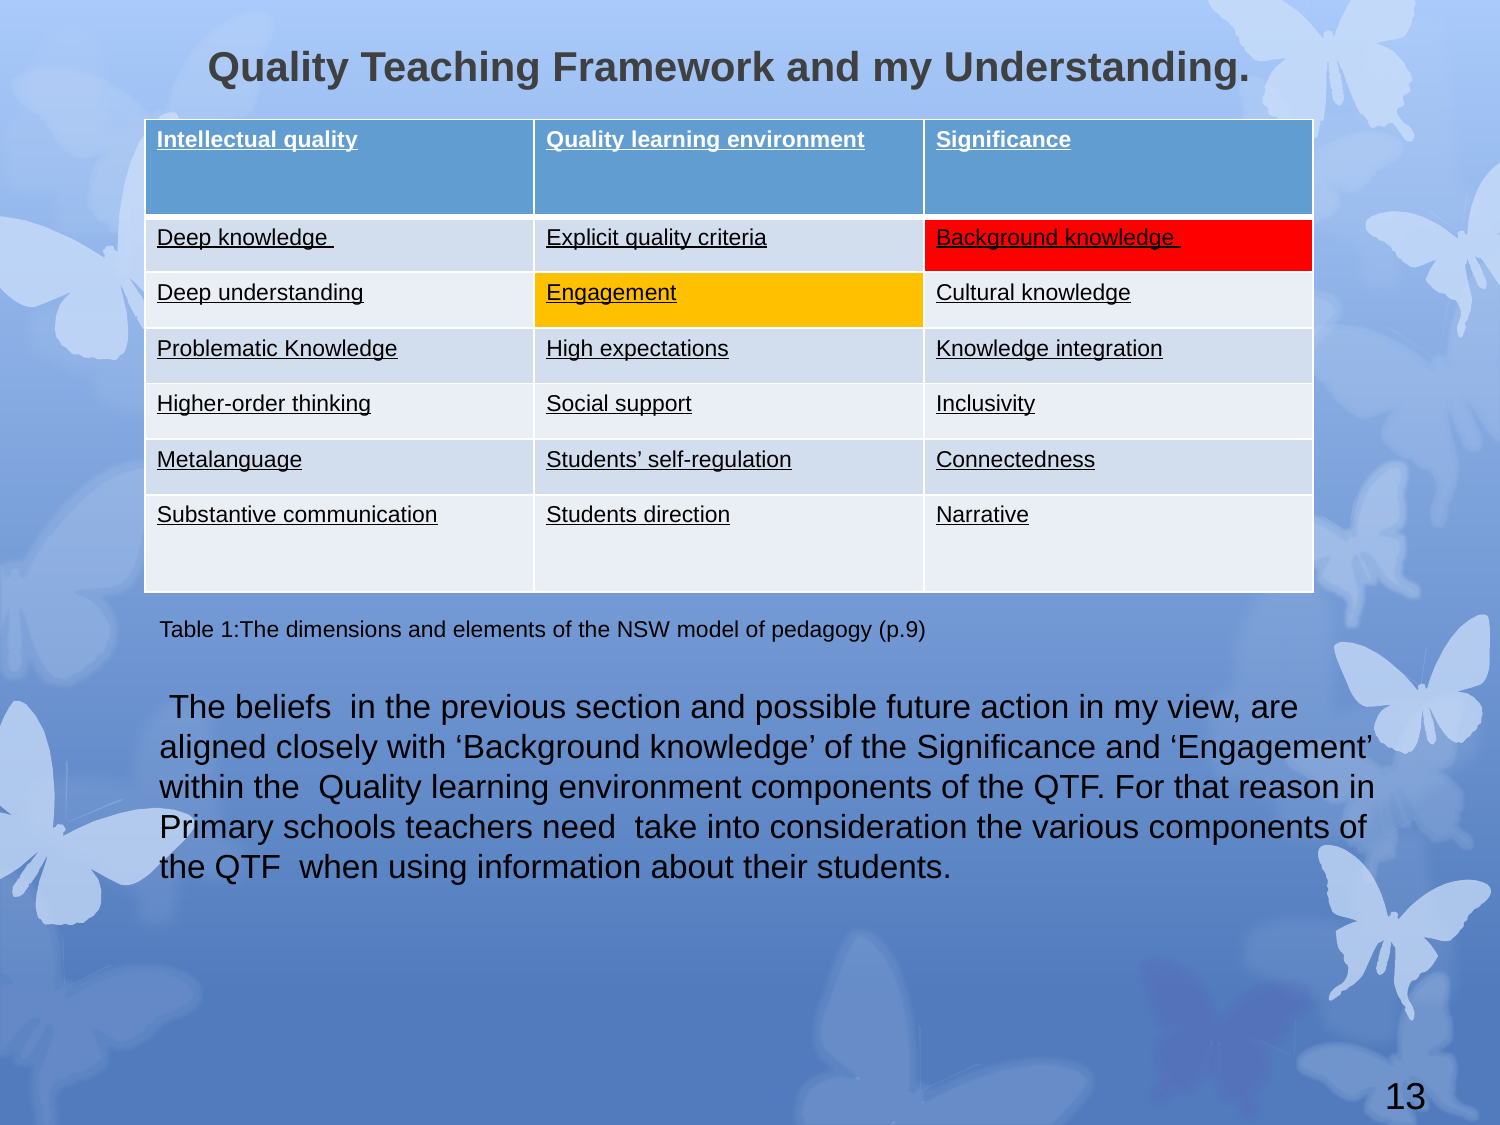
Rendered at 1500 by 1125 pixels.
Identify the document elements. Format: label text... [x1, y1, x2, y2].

table_cell Connectedness [925, 440, 1312, 494]
table_cell High expectations [535, 329, 923, 383]
table_cell Deep understanding [146, 273, 533, 327]
text_box The beliefs in the previous section and possible future action in my view, are aligned closely with ‘Background knowledge’ of the Significance and ‘Engagement’ within the Quality learning environment components of the QTF. For that reason in Primary schools teachers need take into consideration the various components of the QTF when using information about their students. [144, 678, 1430, 893]
table_cell Deep knowledge [146, 220, 533, 271]
text_box 13 [1370, 1064, 1459, 1125]
table_cell Substantive communication [146, 496, 533, 591]
table_cell Students’ self-regulation [535, 440, 923, 494]
table_cell Engagement [535, 273, 923, 327]
table_cell Explicit quality criteria [535, 220, 923, 271]
table_cell Students direction [535, 496, 923, 591]
text_box Table 1:The dimensions and elements of the NSW model of pedagogy (p.9) [144, 606, 1326, 649]
table_cell Inclusivity [925, 384, 1312, 438]
table_cell Narrative [925, 496, 1312, 591]
table_header Quality learning environment [535, 120, 923, 214]
table_header Significance [925, 120, 1312, 214]
table_cell Metalanguage [146, 440, 533, 494]
table_cell Social support [535, 384, 923, 438]
table_header Intellectual quality [146, 120, 533, 214]
table_cell Cultural knowledge [925, 273, 1312, 327]
table_cell Knowledge integration [925, 329, 1312, 383]
table_cell Problematic Knowledge [146, 329, 533, 383]
title Quality Teaching Framework and my Understanding. [144, 16, 1314, 114]
table_cell Background knowledge [925, 220, 1312, 271]
table_cell Higher-order thinking [146, 384, 533, 438]
